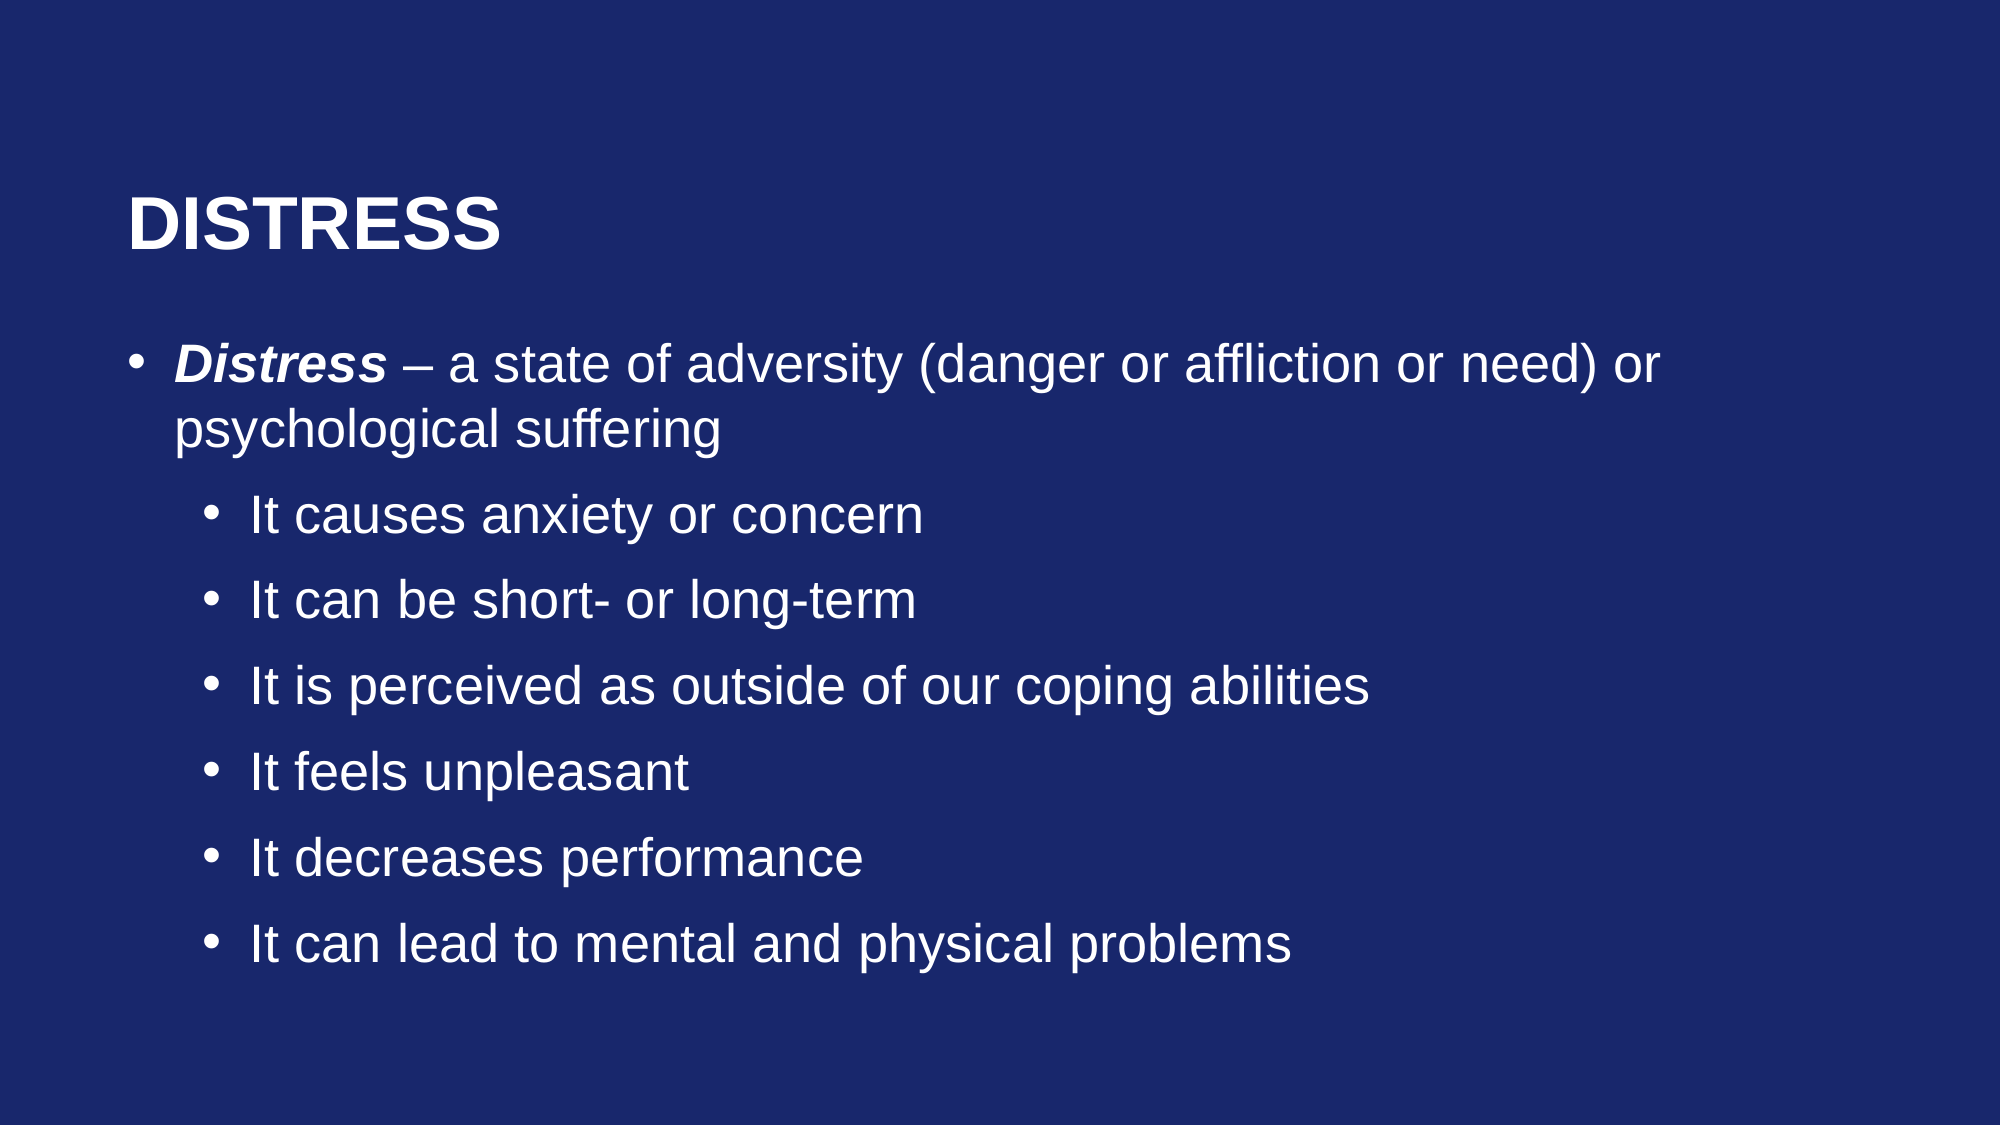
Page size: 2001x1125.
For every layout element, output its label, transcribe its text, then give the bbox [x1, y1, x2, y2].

title Distress [112, 99, 1775, 339]
list Distress – a state of adversity (danger or affliction or need) or psychological suffering It causes anxiety or concern It can be short- or long-term It is perceived as outside of our coping abilities It feels unpleasant It decreases performance It can lead to mental and physical problems [112, 351, 1775, 950]
